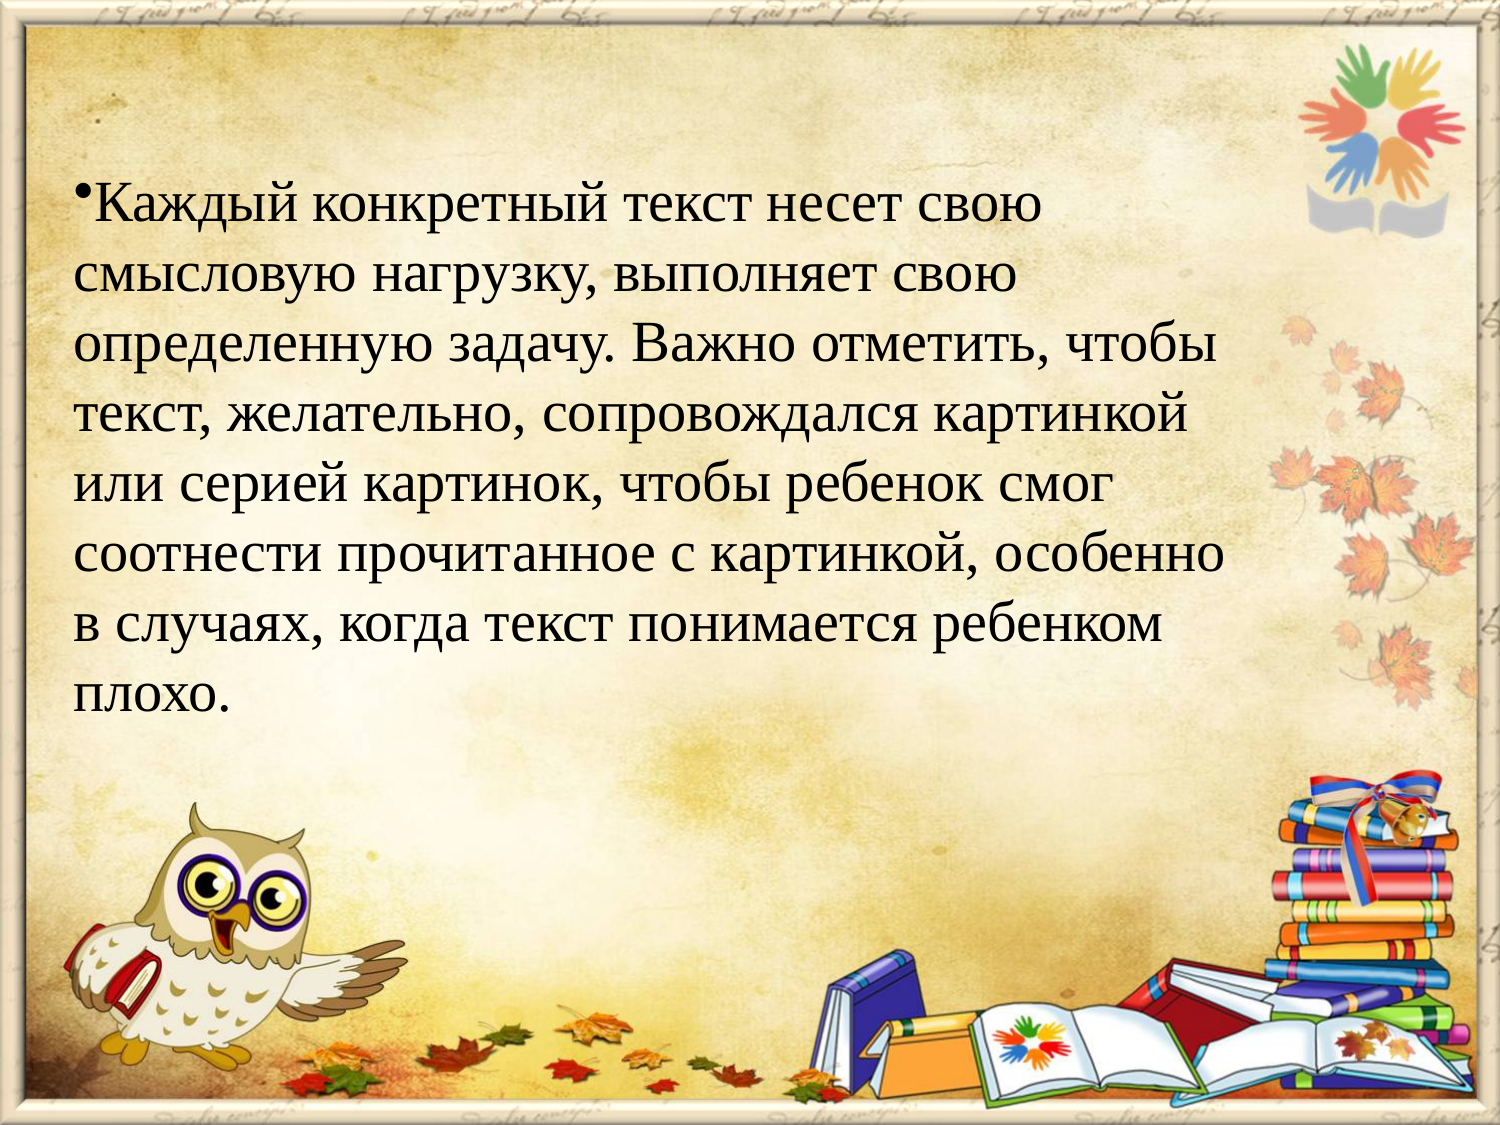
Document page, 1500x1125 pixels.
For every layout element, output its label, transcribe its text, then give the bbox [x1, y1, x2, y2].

text_box Каждый конкретный текст несет свою смысловую нагрузку, выполняет свою определенную задачу. Важно отметить, чтобы текст, желательно, сопровождался картинкой или серией картинок, чтобы ребенок смог соотнести прочитанное с картинкой, особенно в случаях, когда текст понимается ребенком плохо. [58, 155, 1266, 730]
picture [0, 0, 1500, 1125]
